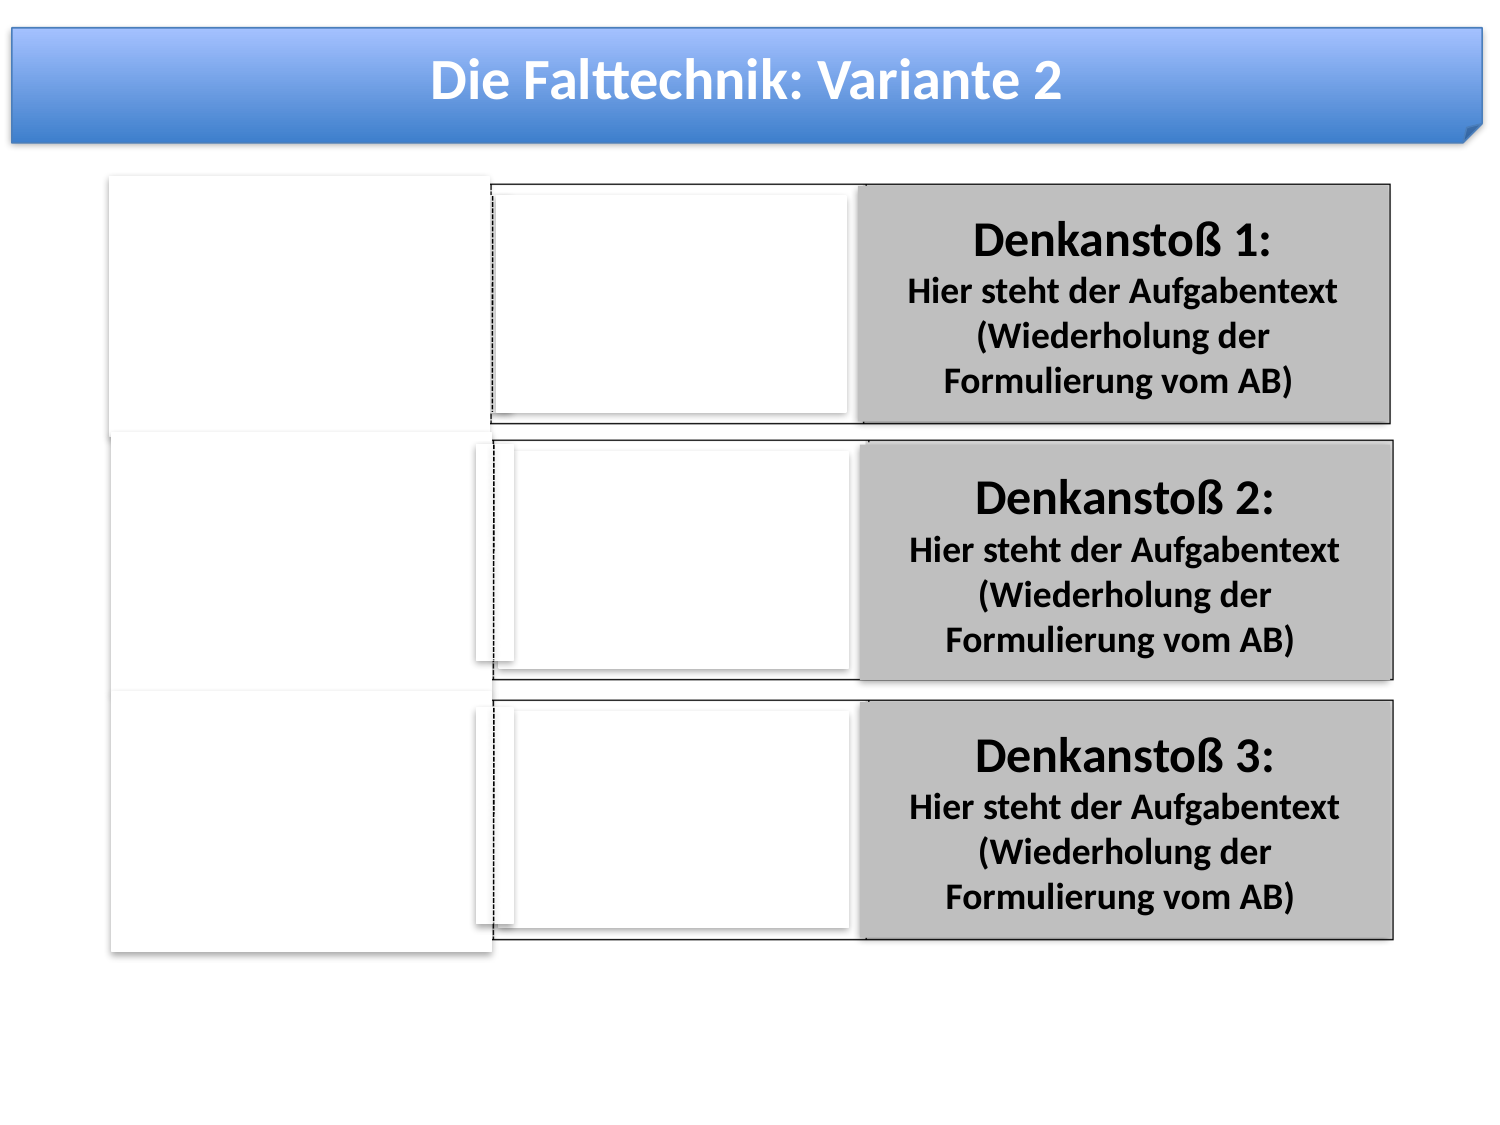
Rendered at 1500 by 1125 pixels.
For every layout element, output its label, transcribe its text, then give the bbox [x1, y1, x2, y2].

text_box Die Falttechnik: Variante 2 [11, 26, 1483, 144]
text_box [476, 707, 514, 925]
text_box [109, 176, 847, 433]
picture [847, 176, 1412, 952]
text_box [476, 444, 514, 661]
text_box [111, 691, 849, 952]
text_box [111, 432, 849, 691]
